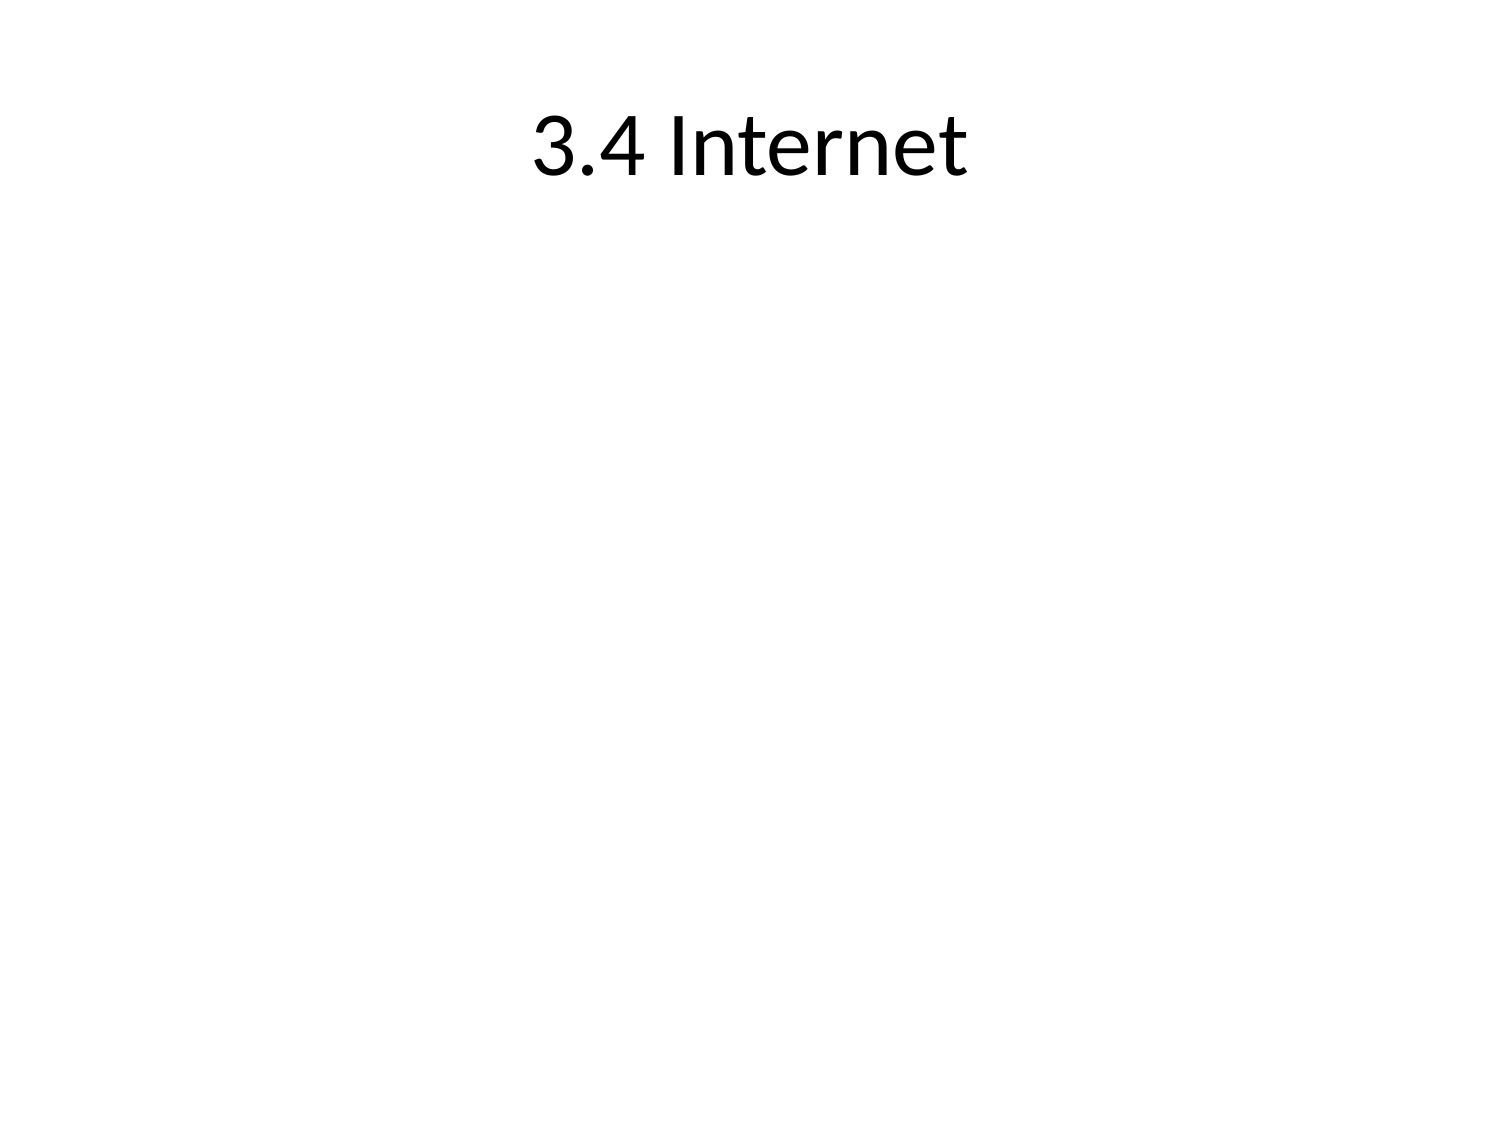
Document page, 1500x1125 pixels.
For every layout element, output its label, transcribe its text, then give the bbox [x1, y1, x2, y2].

title 3.4 Internet [75, 45, 1425, 233]
